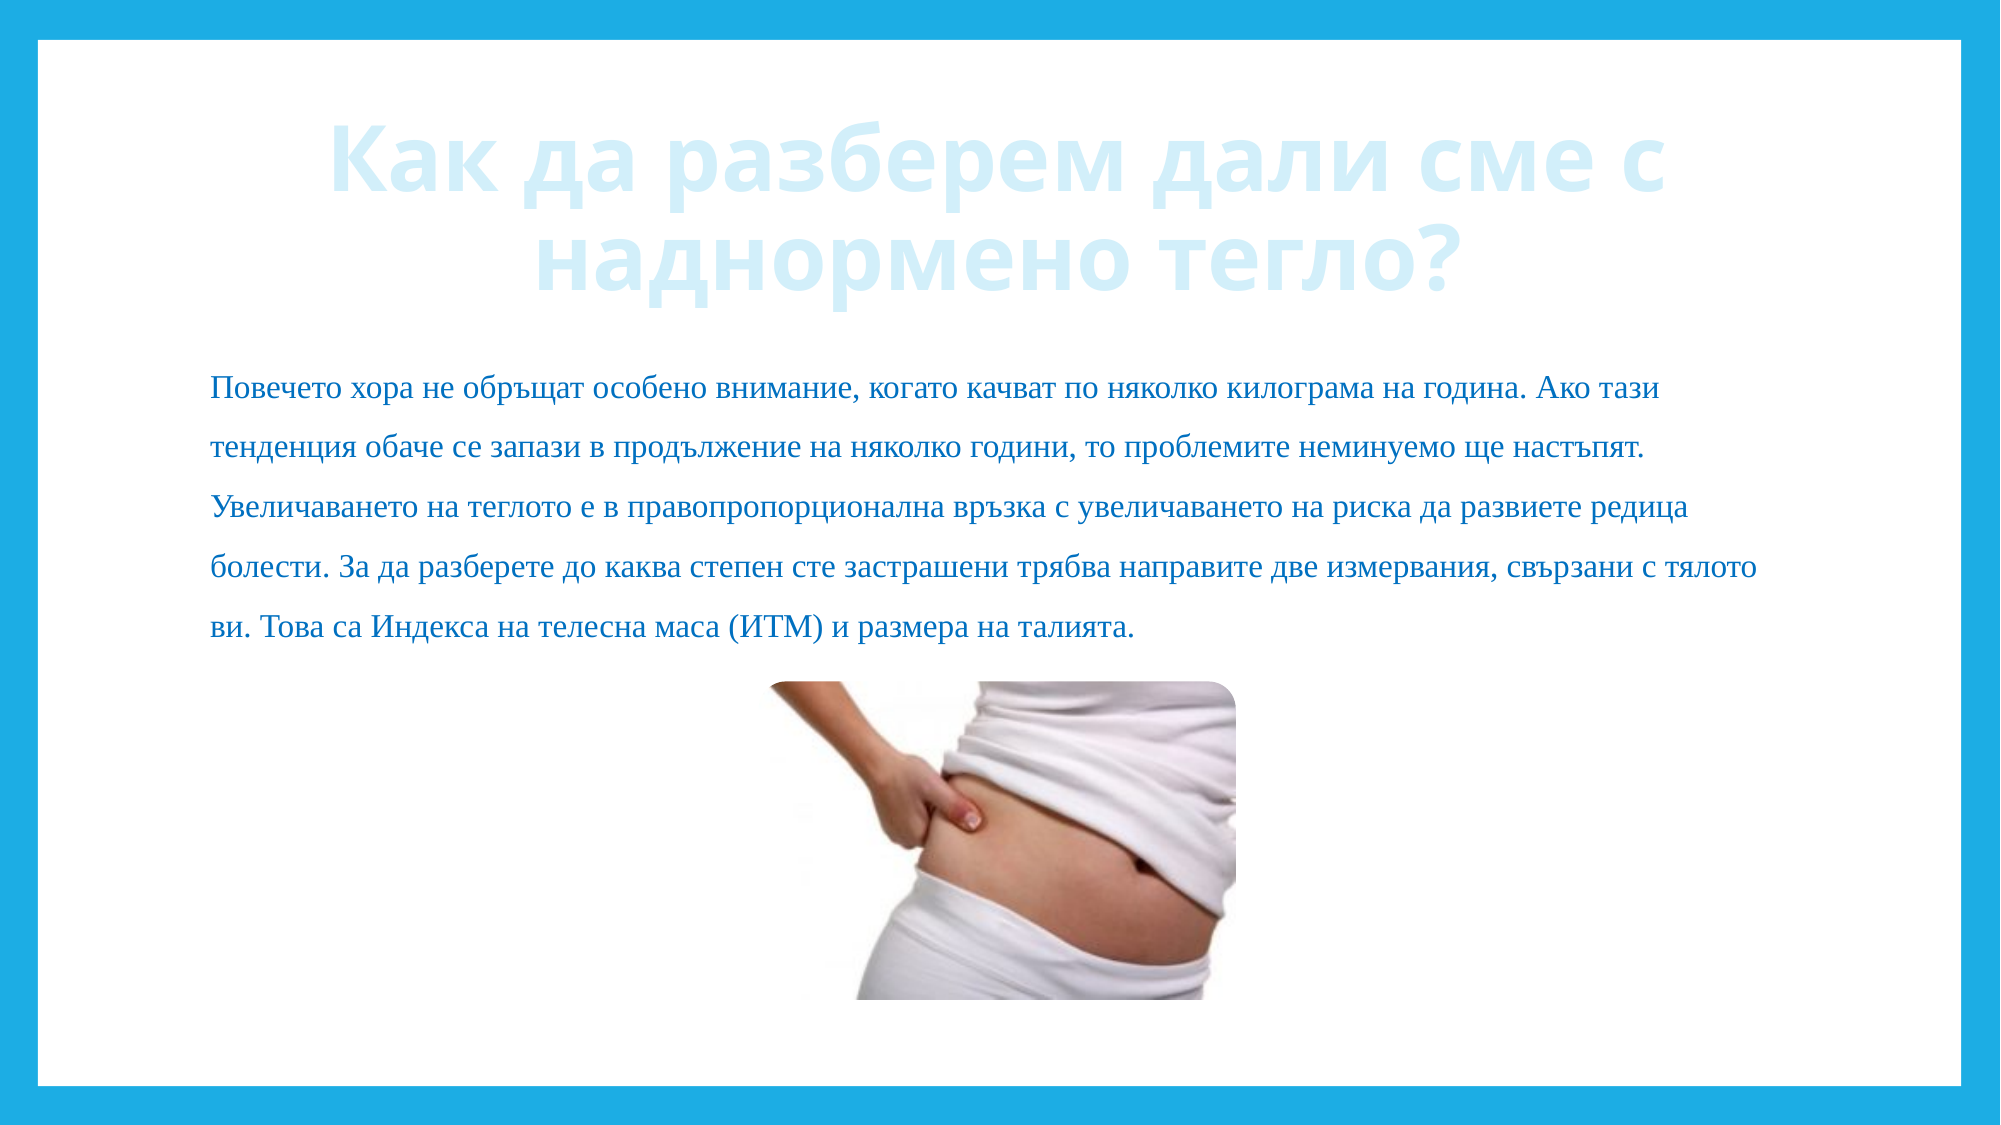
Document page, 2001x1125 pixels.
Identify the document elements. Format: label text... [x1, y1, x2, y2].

list Повечето хора не обръщат особено внимание, когато качват по няколко килограма на година. Ако тази тенденция обаче се запази в продължение на няколко години, то проблемите неминуемо ще настъпят. Увеличаването на теглото е в правопропорционална връзка с увеличаването на риска да развиете редица болести. За да разберете до каква степен сте застрашени трябва направите две измервания, свързани с тялото ви. Това са Индекса на телесна маса (ИТМ) и размера на талията. [187, 337, 1808, 1000]
title Как да разберем дали сме с наднормено тегло? [187, 99, 1808, 323]
picture [758, 681, 1237, 1001]
